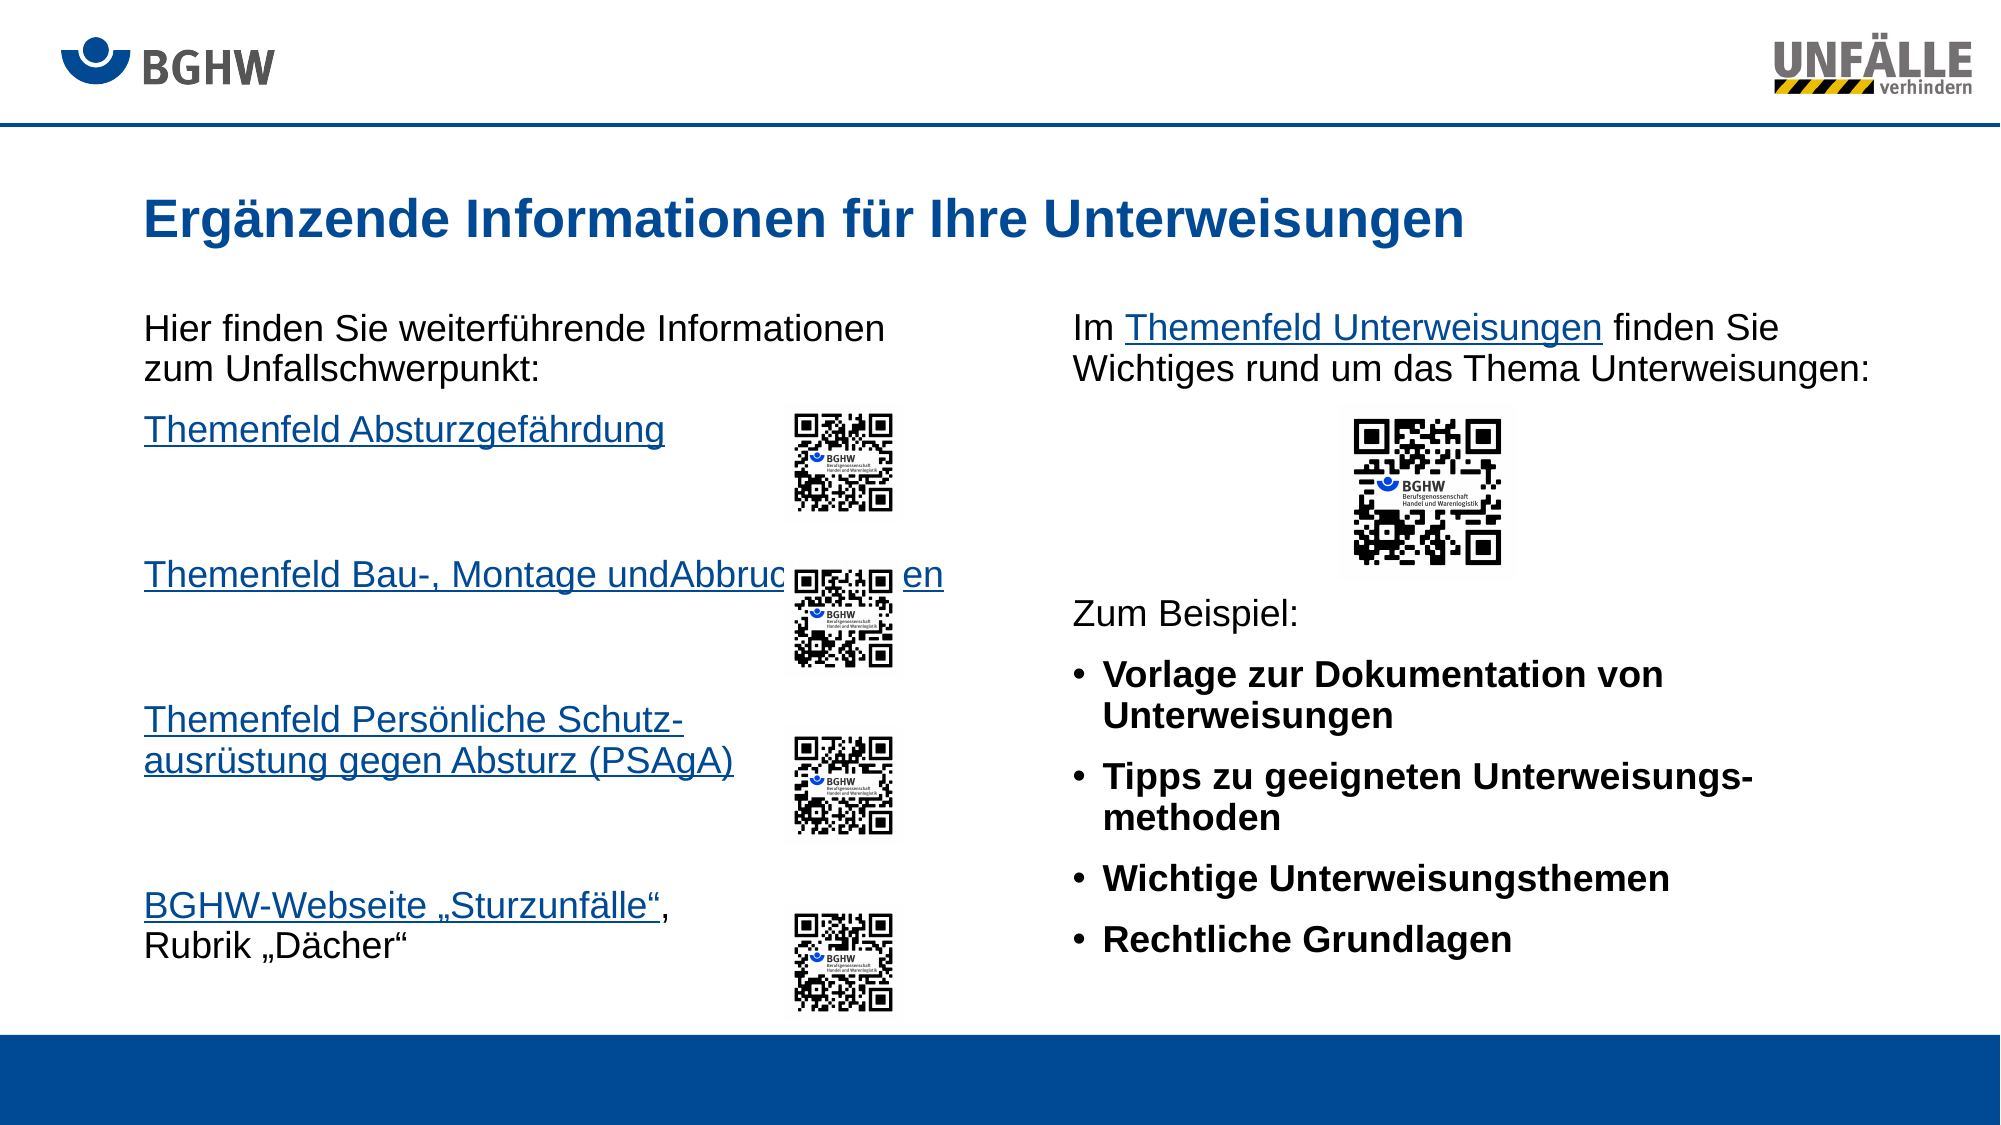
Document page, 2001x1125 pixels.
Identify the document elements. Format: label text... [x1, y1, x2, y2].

picture [784, 903, 903, 1022]
picture [784, 559, 903, 678]
picture [61, 37, 275, 85]
list Hier finden Sie weiterführende Informationen zum Unfallschwerpunkt: Themenfeld Absturzgefährdung Themenfeld Bau-, Montage und Abbrucharbeiten Themenfeld Persönliche Schutz- ausrüstung gegen Absturz (PSAgA) BGHW-Webseite „Sturzunfälle“, Rubrik „Dächer“ [143, 308, 971, 1036]
picture [1766, 11, 1984, 107]
picture [784, 403, 903, 522]
title Ergänzende Informationen für Ihre Unterweisungen [143, 190, 1856, 277]
text_box Im Themenfeld Unterweisungen finden Sie Wichtiges rund um das Thema Unterweisungen: Zum Beispiel: Vorlage zur Dokumentation von Unterweisungen Tipps zu geeigneten Unterweisungs-methoden Wichtige Unterweisungsthemen Rechtliche Grundlagen [1072, 308, 1900, 976]
picture [1338, 403, 1517, 581]
picture [784, 726, 903, 845]
